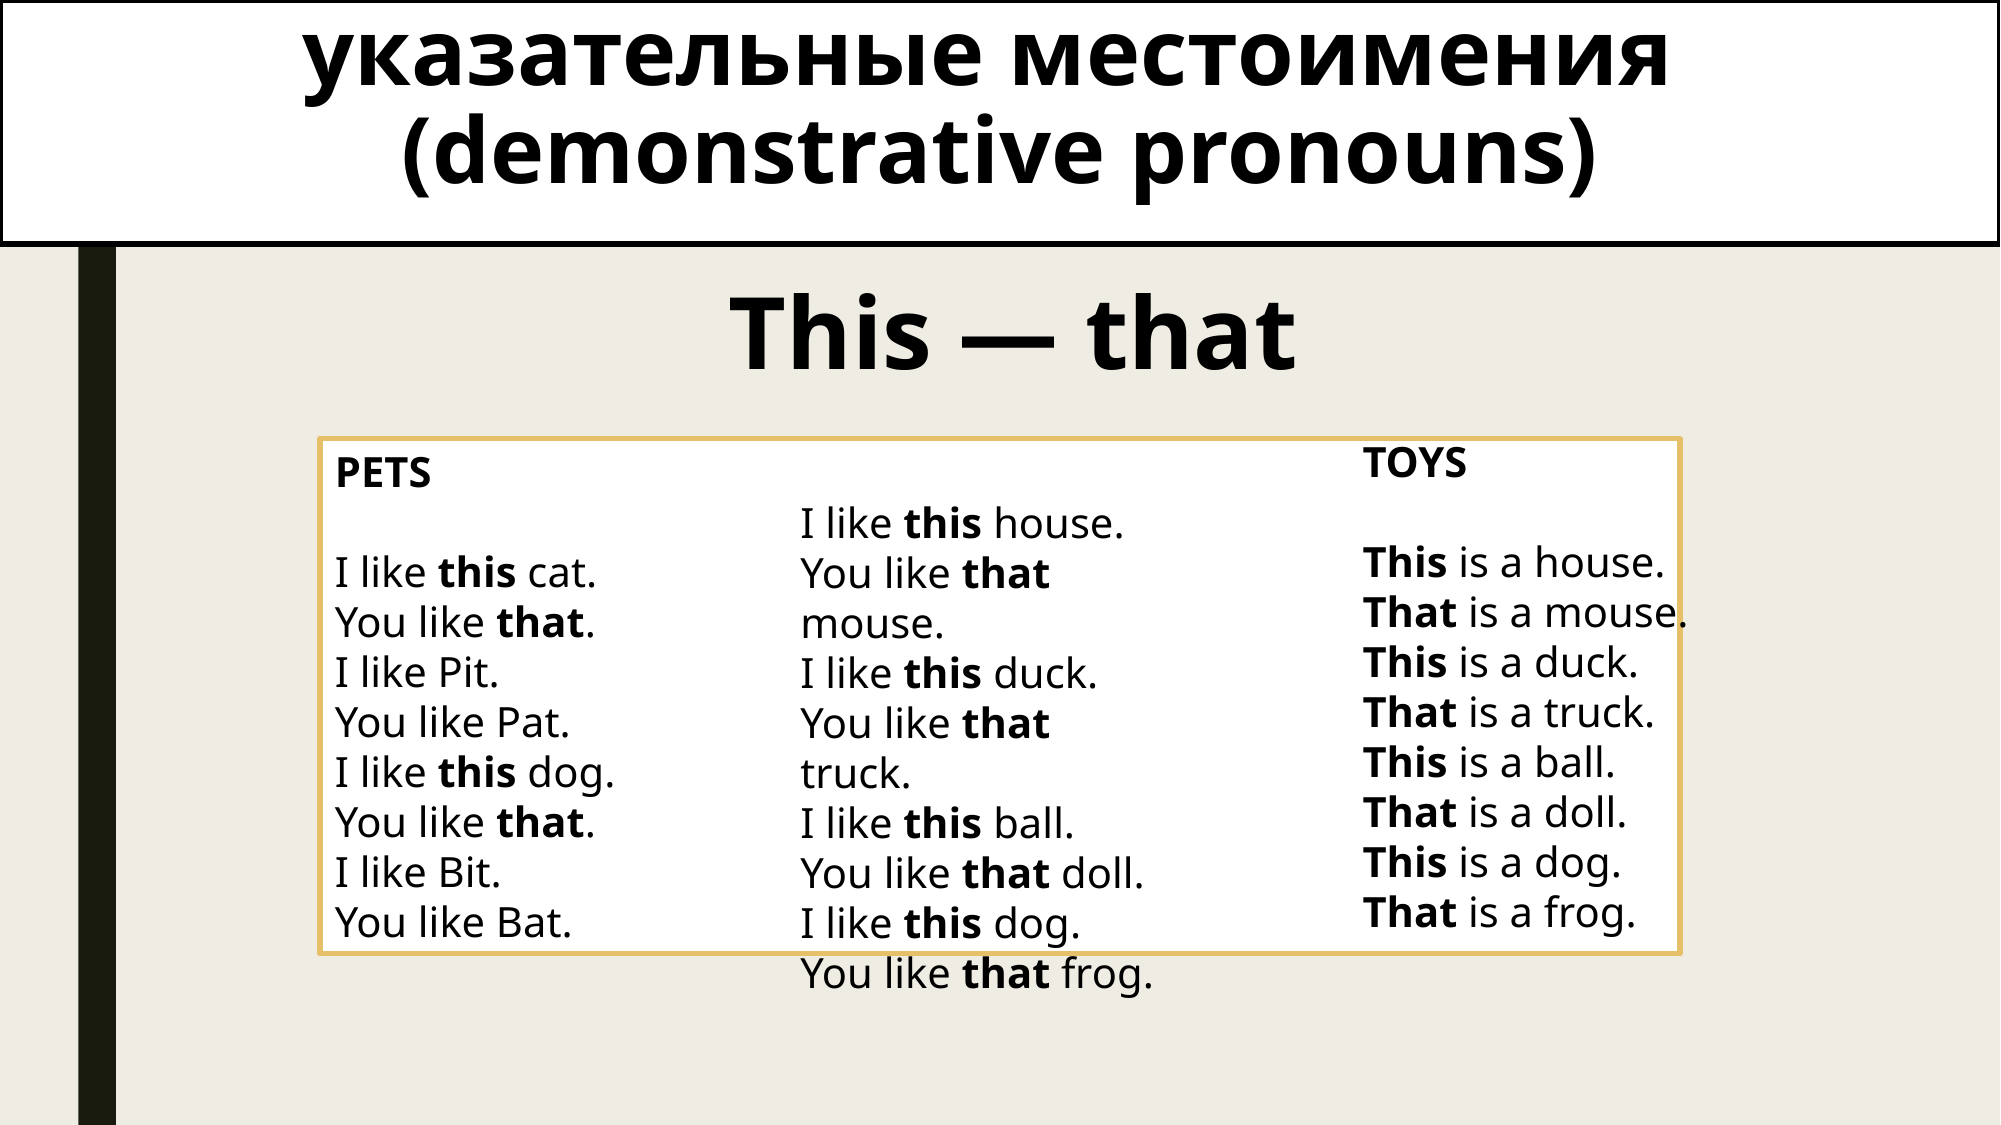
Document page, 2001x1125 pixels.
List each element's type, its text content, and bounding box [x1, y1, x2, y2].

text_box This — that [714, 262, 1465, 397]
text_box PETS I like this cat. You like that. I like Pit. You like Pat. I like this dog. You like that. I like Bit. You like Bat. [317, 436, 1683, 956]
title указательные местоимения (demonstrative pronouns) [0, 0, 2000, 247]
text_box I like this house. You like that mouse. I like this duck. You like that truck. I like this ball. You like that doll. I like this dog. You like that frog. [785, 489, 1173, 1004]
text_box TOYS This is a house. That is a mouse. This is a duck. That is a truck. This is a ball. That is a doll. This is a dog. That is a frog. [1347, 428, 1864, 944]
